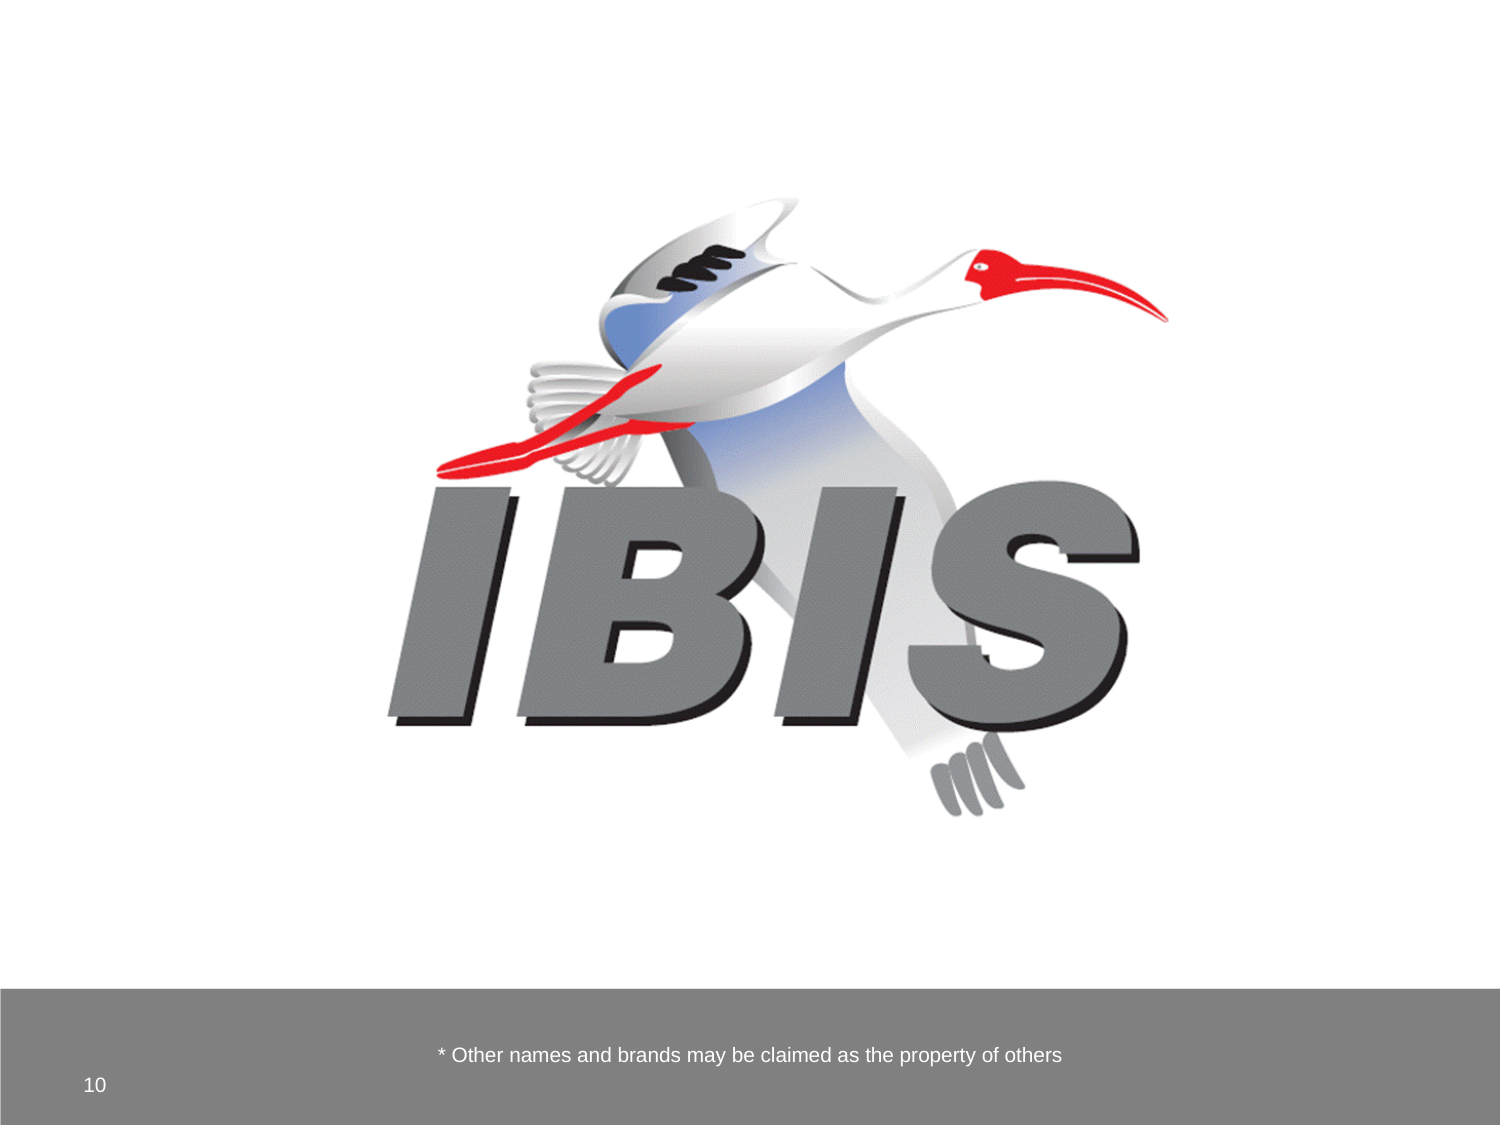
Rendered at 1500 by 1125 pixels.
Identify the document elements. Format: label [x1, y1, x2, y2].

list [148, 196, 1500, 992]
picture [275, 138, 1261, 878]
